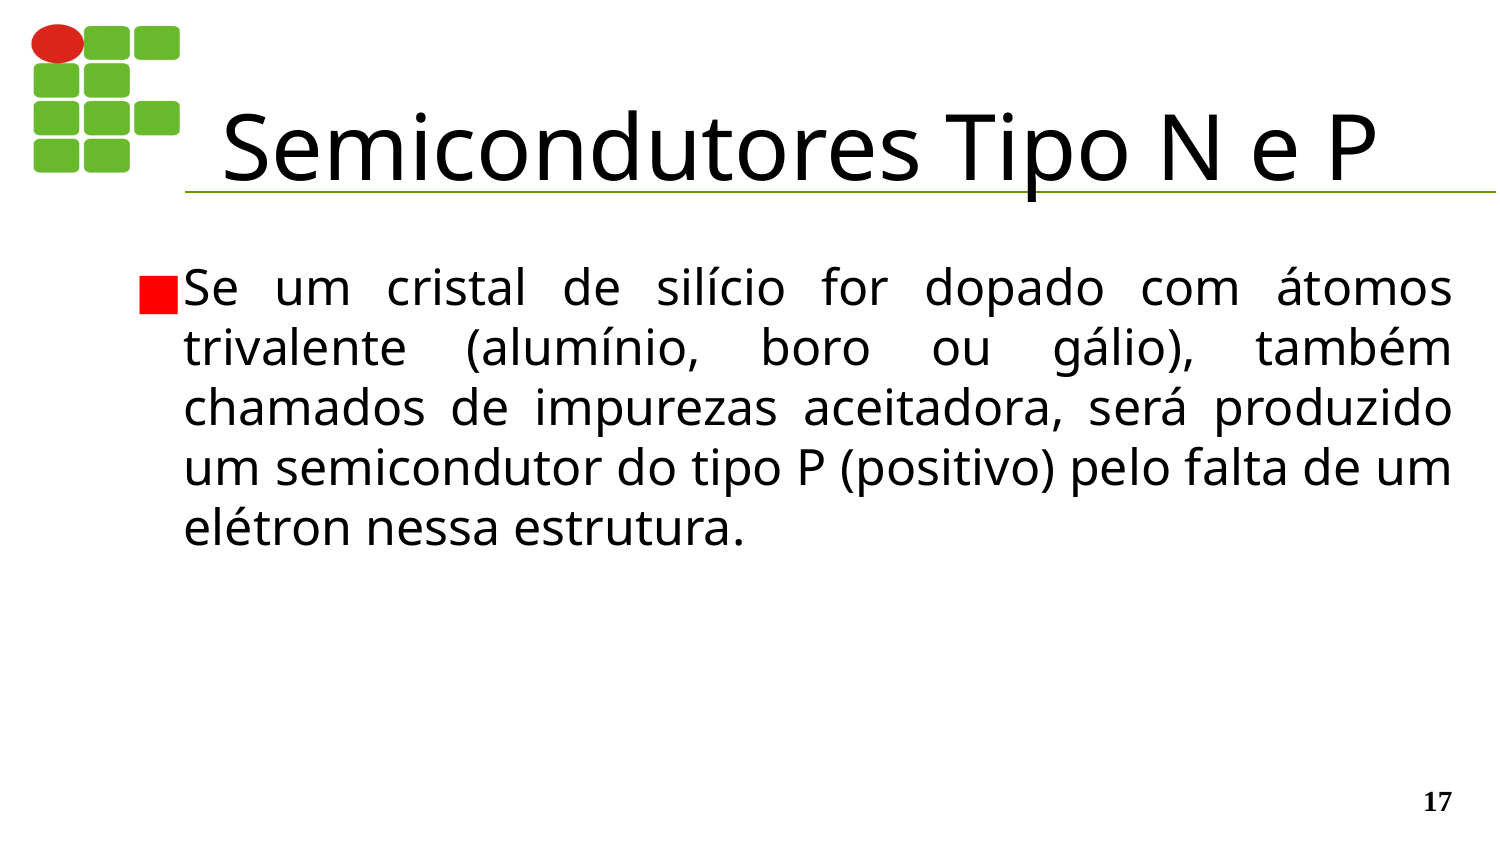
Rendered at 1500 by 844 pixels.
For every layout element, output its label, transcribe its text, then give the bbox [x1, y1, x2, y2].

title Semicondutores Tipo N e P [206, 26, 1468, 207]
text_box ‹#› [1155, 774, 1468, 825]
picture [29, 23, 182, 174]
list Se um cristal de silício for dopado com átomos trivalente (alumínio, boro ou gálio), também chamados de impurezas aceitadora, será produzido um semicondutor do tipo P (positivo) pelo falta de um elétron nessa estrutura. [46, 248, 1469, 774]
